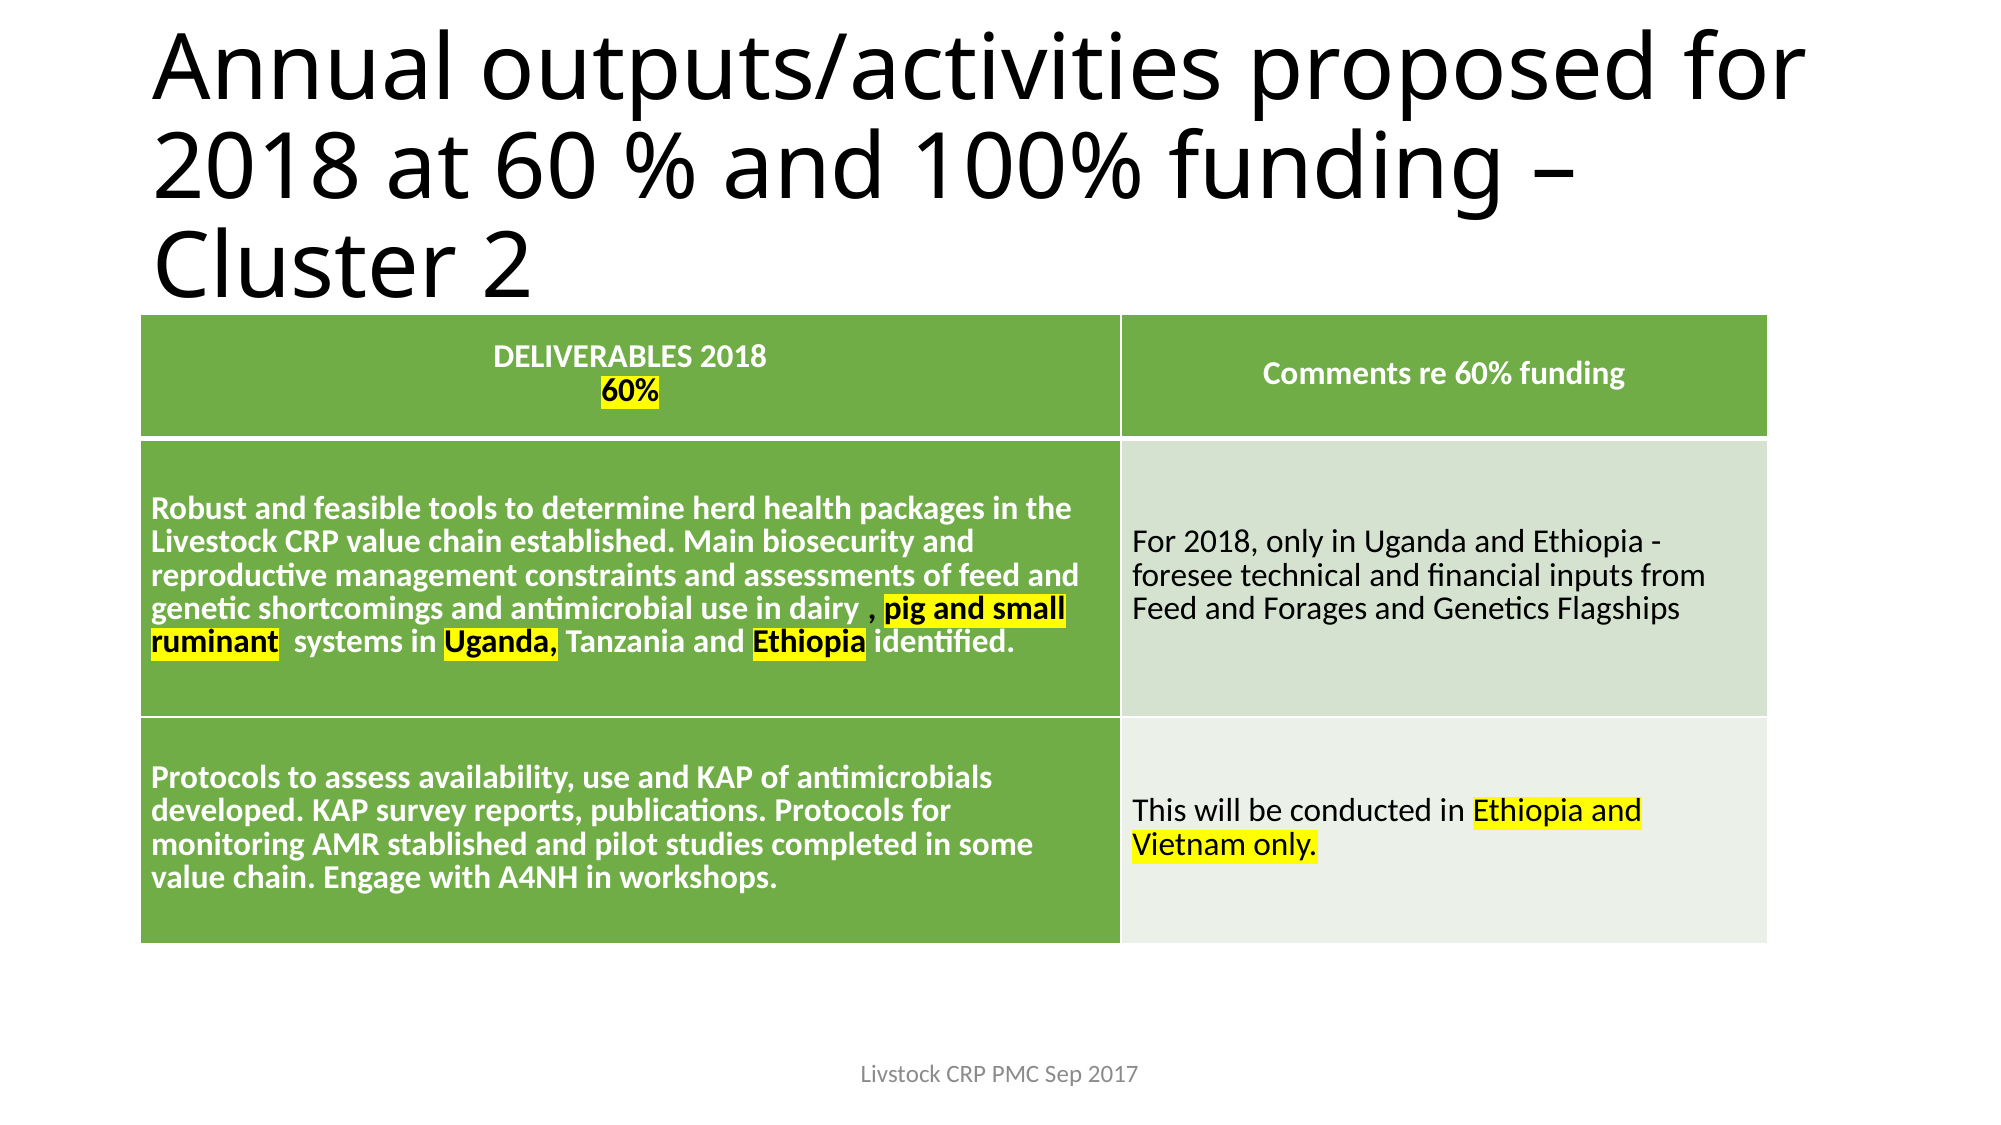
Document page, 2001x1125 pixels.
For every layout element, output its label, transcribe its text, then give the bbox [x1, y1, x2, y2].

table_cell Robust and feasible tools to determine herd health packages in the Livestock CRP value chain established. Main biosecurity and reproductive management constraints and assessments of feed and genetic shortcomings and antimicrobial use in dairy , pig and small ruminant systems in Uganda, Tanzania and Ethiopia identified. [141, 441, 1120, 716]
table_cell For 2018, only in Uganda and Ethiopia - foresee technical and financial inputs from Feed and Forages and Genetics Flagships [1122, 441, 1767, 716]
footer Livstock CRP PMC Sep 2017 [662, 1042, 1338, 1103]
table_header Comments re 60% funding [1122, 315, 1767, 436]
table_cell This will be conducted in Ethiopia and Vietnam only. [1122, 718, 1767, 943]
table_header DELIVERABLES 2018 60% [141, 315, 1120, 436]
title Annual outputs/activities proposed for 2018 at 60 % and 100% funding – Cluster 2 [137, 59, 1863, 278]
list [137, 299, 1863, 1014]
table_cell Protocols to assess availability, use and KAP of antimicrobials developed. KAP survey reports, publications. Protocols for monitoring AMR stablished and pilot studies completed in some value chain. Engage with A4NH in workshops. [141, 718, 1120, 943]
